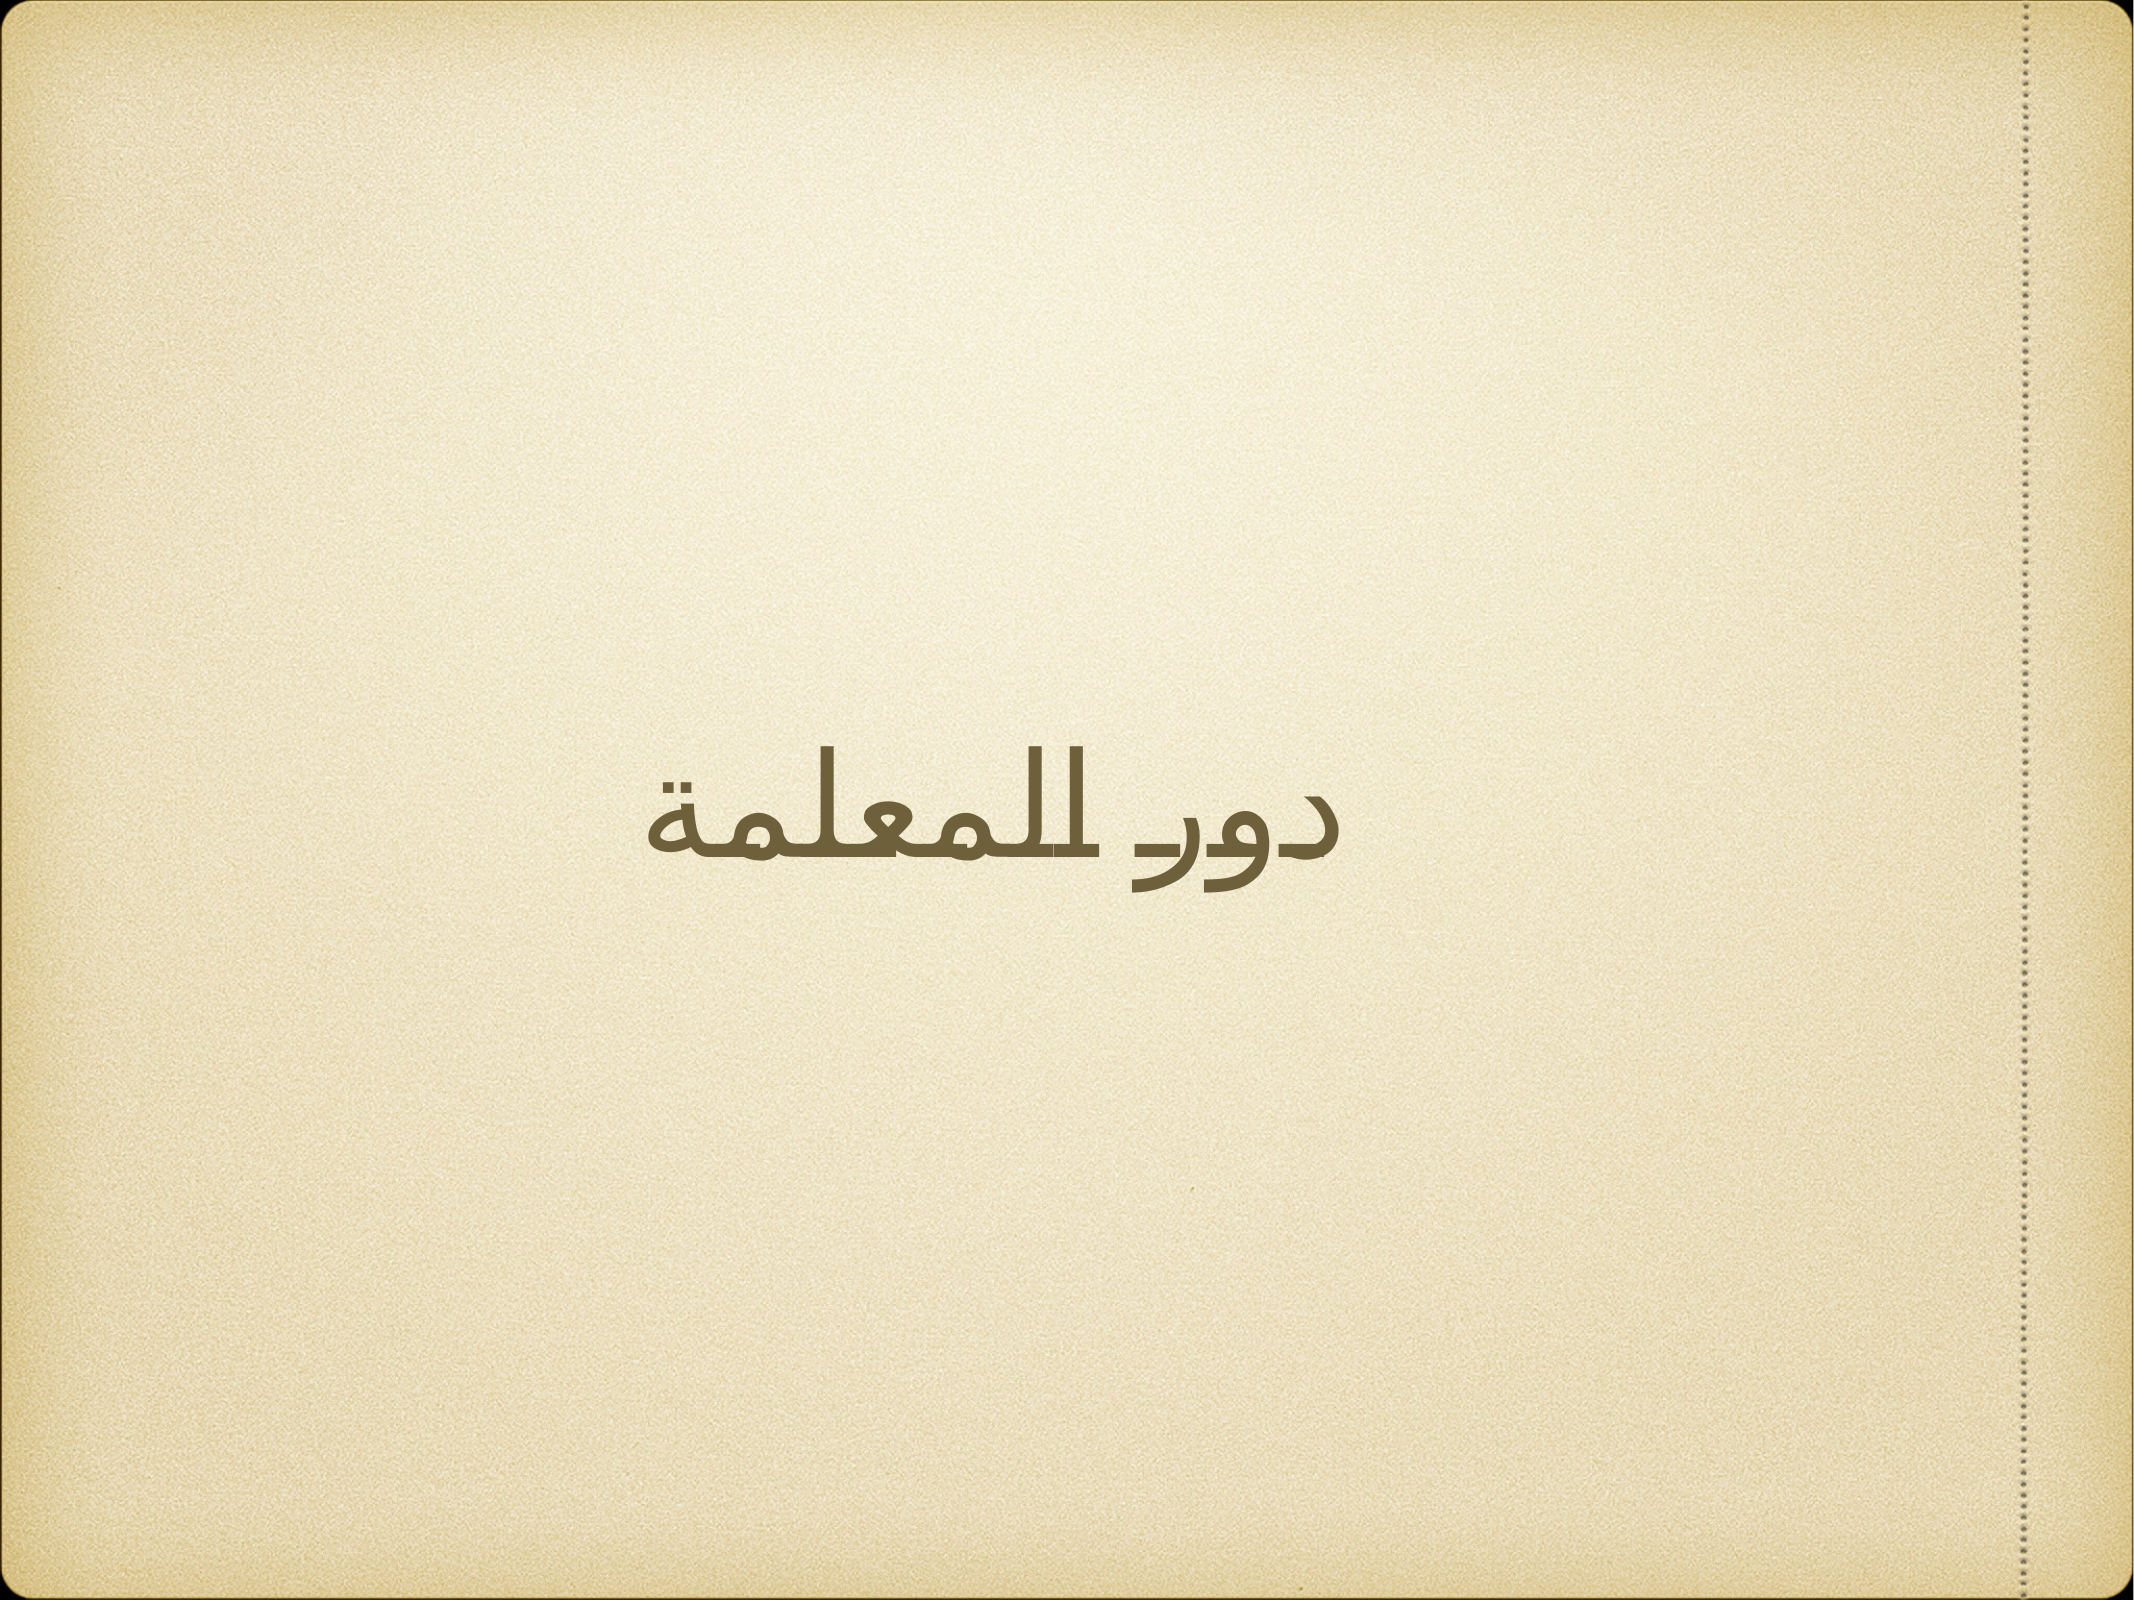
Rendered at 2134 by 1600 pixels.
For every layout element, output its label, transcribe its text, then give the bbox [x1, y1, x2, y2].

title دور المعلمة [153, 584, 1872, 1013]
picture [0, 0, 2134, 1600]
